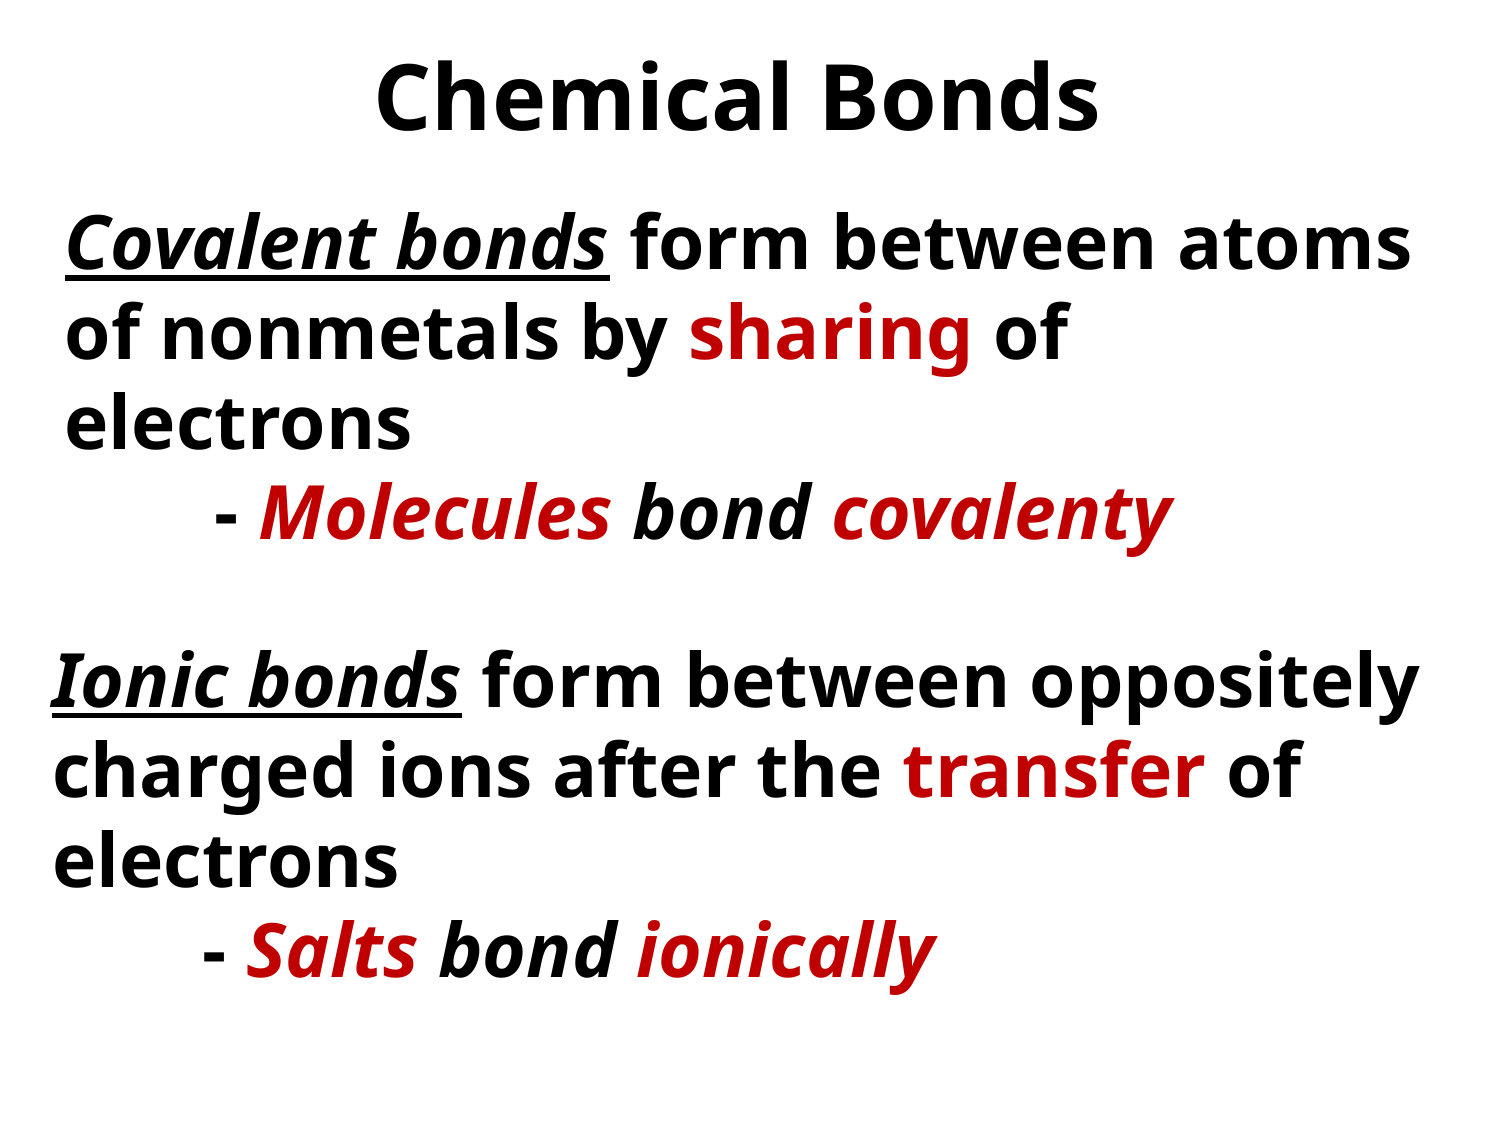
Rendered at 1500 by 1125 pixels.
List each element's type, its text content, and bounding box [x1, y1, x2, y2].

title Chemical Bonds [62, 0, 1413, 187]
text_box Ionic bonds form between oppositely charged ions after the transfer of electrons - Salts bond ionically [37, 624, 1438, 1000]
text_box Covalent bonds form between atoms of nonmetals by sharing of electrons - Molecules bond covalenty [50, 187, 1438, 563]
